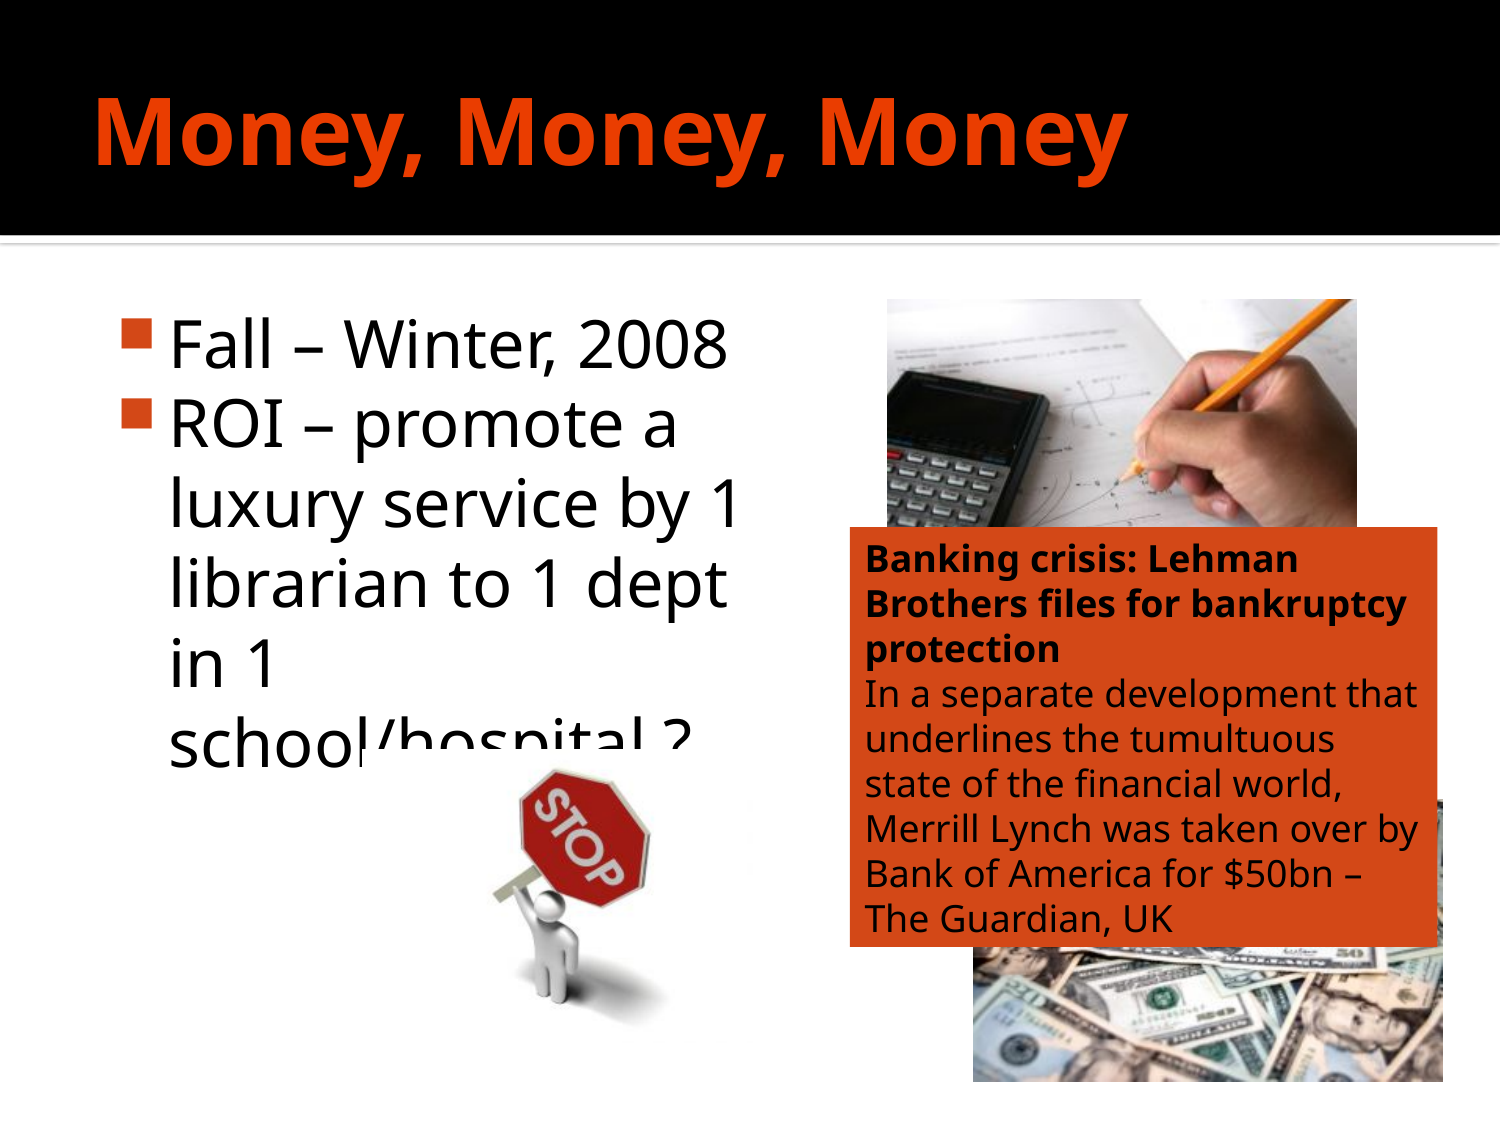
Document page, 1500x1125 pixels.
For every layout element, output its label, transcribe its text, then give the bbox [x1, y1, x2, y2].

text_box Banking crisis: Lehman Brothers files for bankruptcy protection In a separate development that underlines the tumultuous state of the financial world, Merrill Lynch was taken over by Bank of America for $50bn – The Guardian, UK [849, 527, 1438, 947]
list Fall – Winter, 2008 ROI – promote a luxury service by 1 librarian to 1 dept in 1 school/hospital ? [87, 286, 813, 1045]
title Money, Money, Money [75, 24, 1425, 231]
picture [362, 749, 753, 1043]
picture [887, 299, 1357, 602]
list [973, 799, 1442, 1082]
